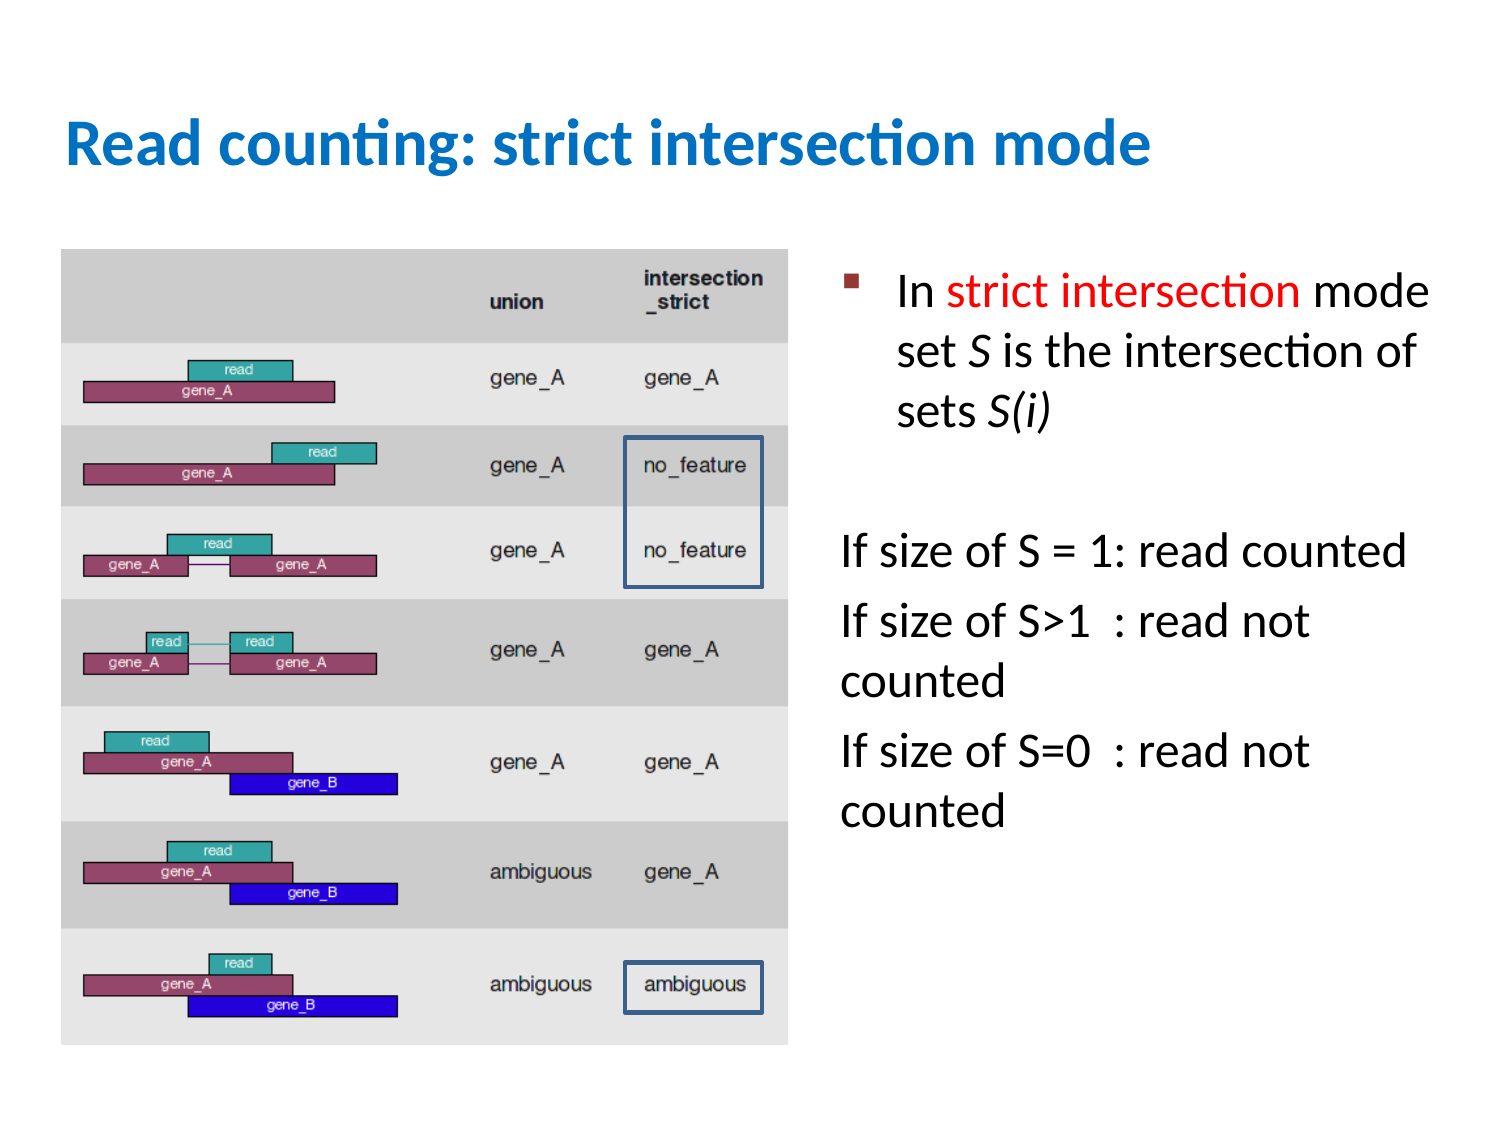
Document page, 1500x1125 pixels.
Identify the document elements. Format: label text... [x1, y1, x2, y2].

picture [49, 249, 789, 1045]
list In strict intersection mode set S is the intersection of sets S(i) If size of S = 1: read counted If size of S>1 : read not counted If size of S=0 : read not counted [824, 249, 1476, 1051]
title Read counting: strict intersection mode [49, 44, 1463, 233]
